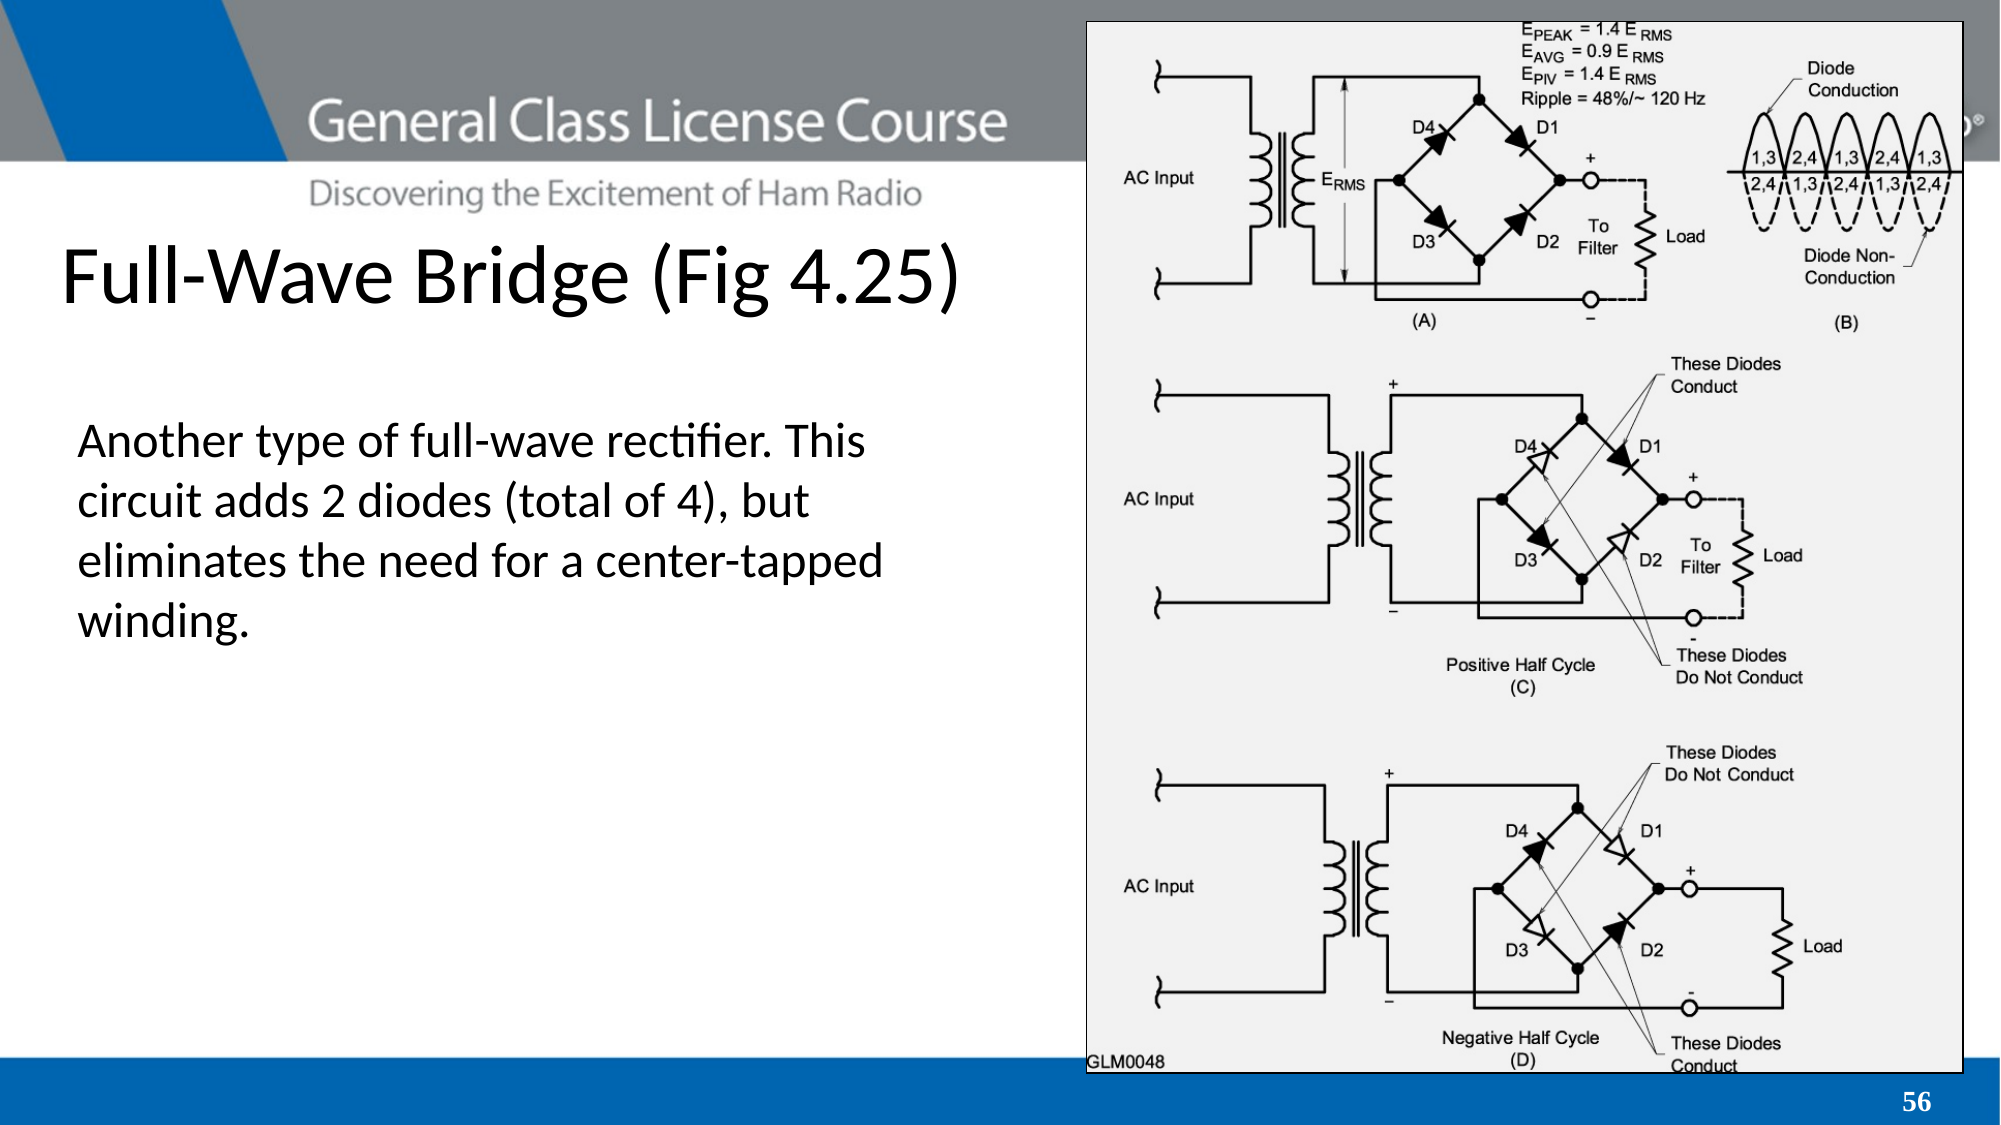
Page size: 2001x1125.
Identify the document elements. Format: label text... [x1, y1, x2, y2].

title Full-Wave Bridge (Fig 4.25) [0, 212, 1025, 356]
text_box Another type of full-wave rectifier. This circuit adds 2 diodes (total of 4), but eliminates the need for a center-tapped winding. [62, 399, 1000, 655]
picture [0, 0, 2001, 1125]
